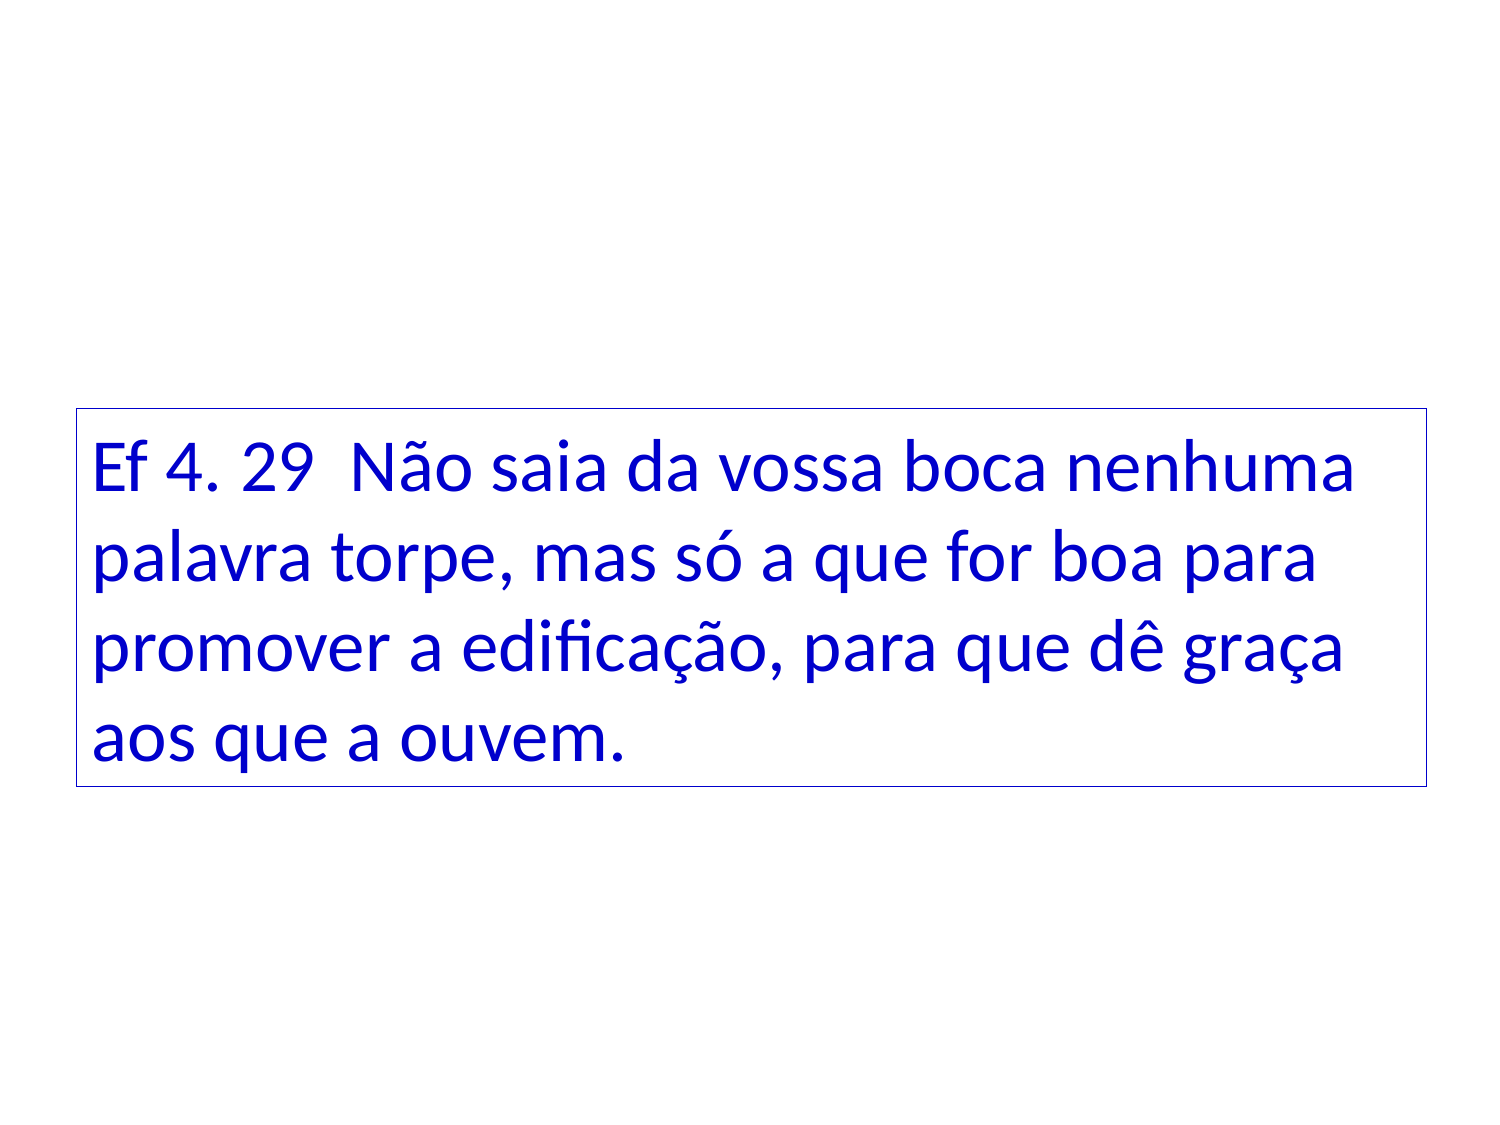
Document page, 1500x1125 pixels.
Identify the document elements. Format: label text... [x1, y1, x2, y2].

list Ef 4. 29 Não saia da vossa boca nenhuma palavra torpe, mas só a que for boa para promover a edificação, para que dê graça aos que a ouvem. [76, 408, 1427, 787]
